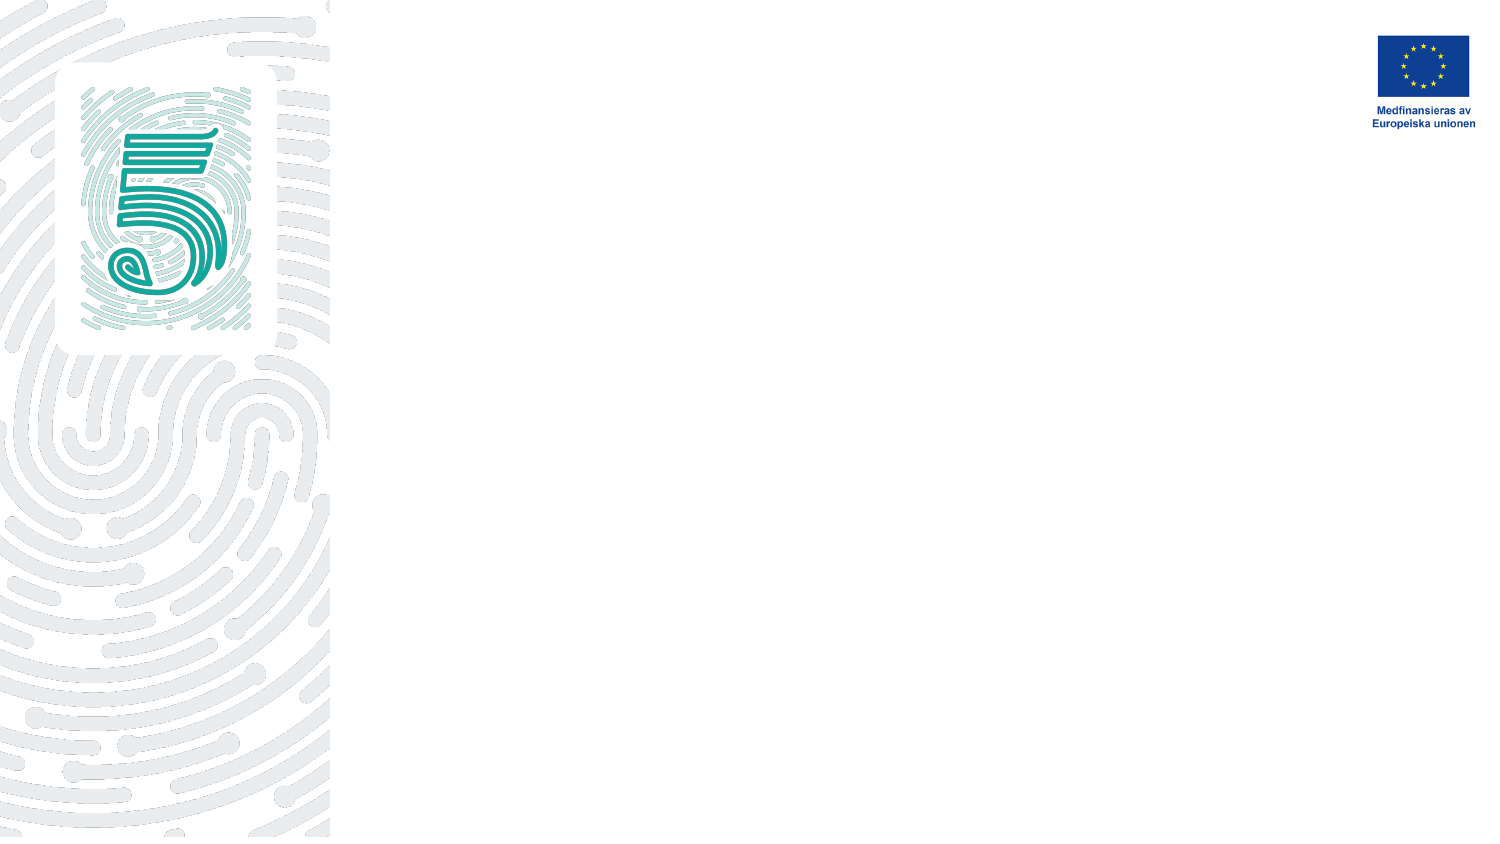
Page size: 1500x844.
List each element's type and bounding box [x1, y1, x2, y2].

picture [0, 0, 330, 837]
picture [1367, 24, 1480, 139]
